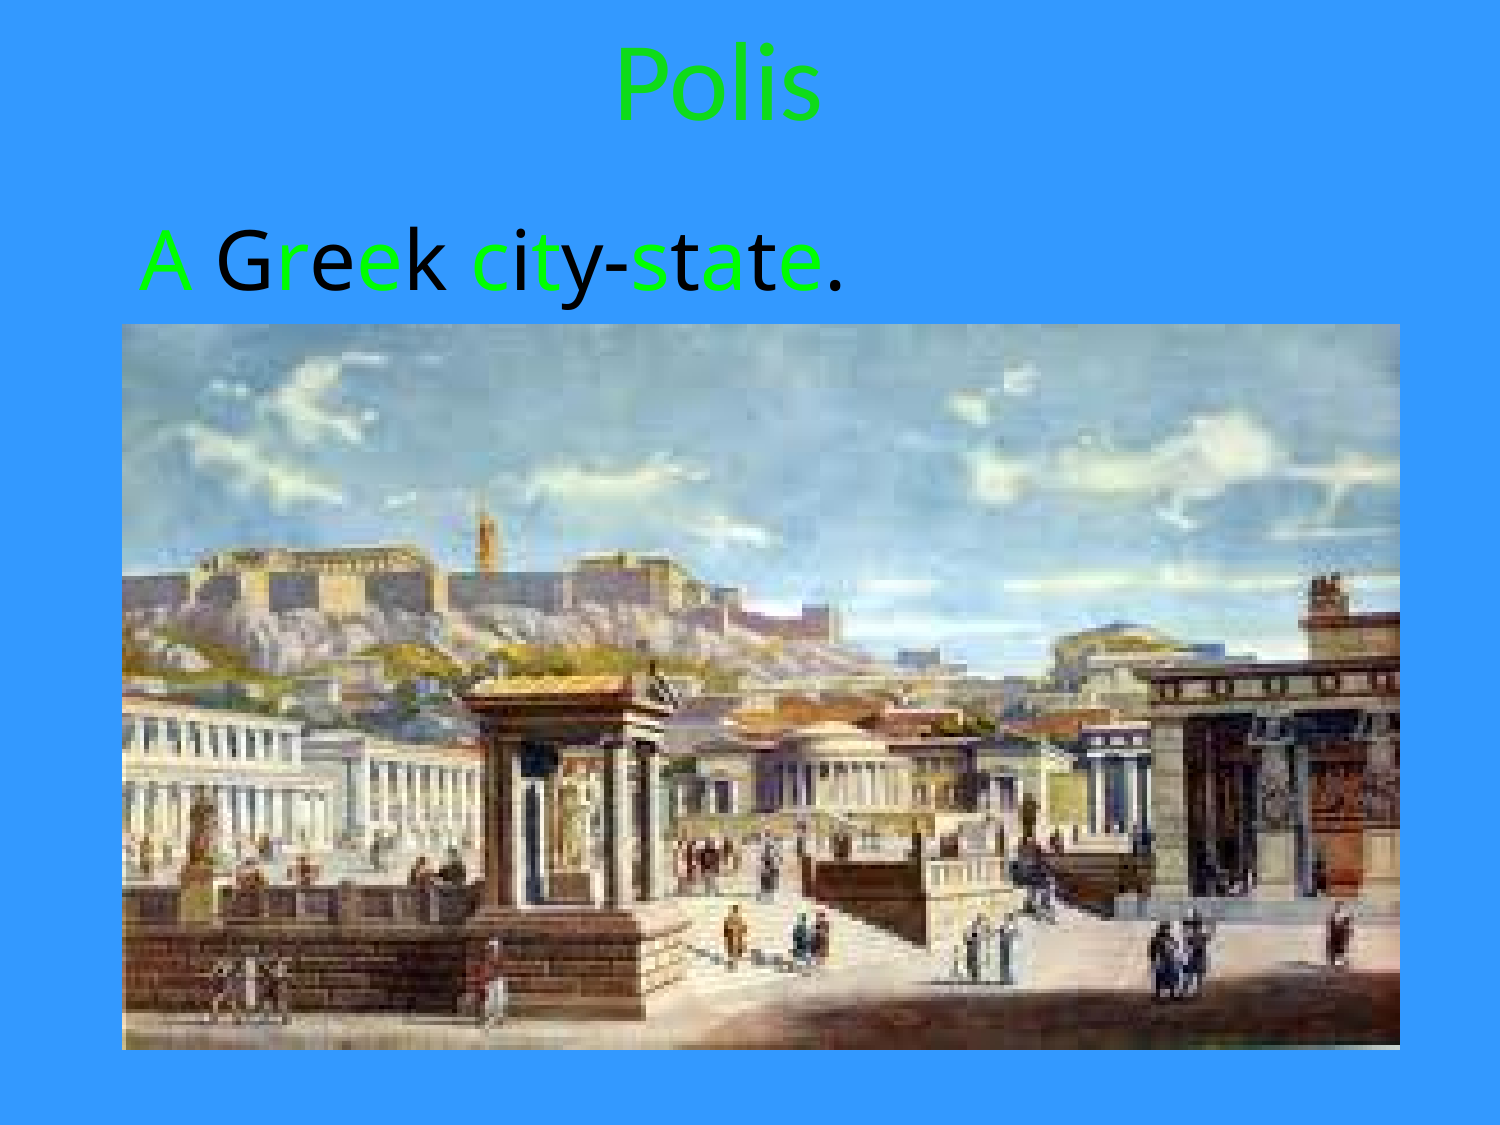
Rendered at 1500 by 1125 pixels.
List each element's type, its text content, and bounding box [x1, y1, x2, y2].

picture [121, 324, 1401, 1051]
text_box A Greek city-state. [124, 200, 1400, 315]
title Polis [412, 0, 1026, 151]
